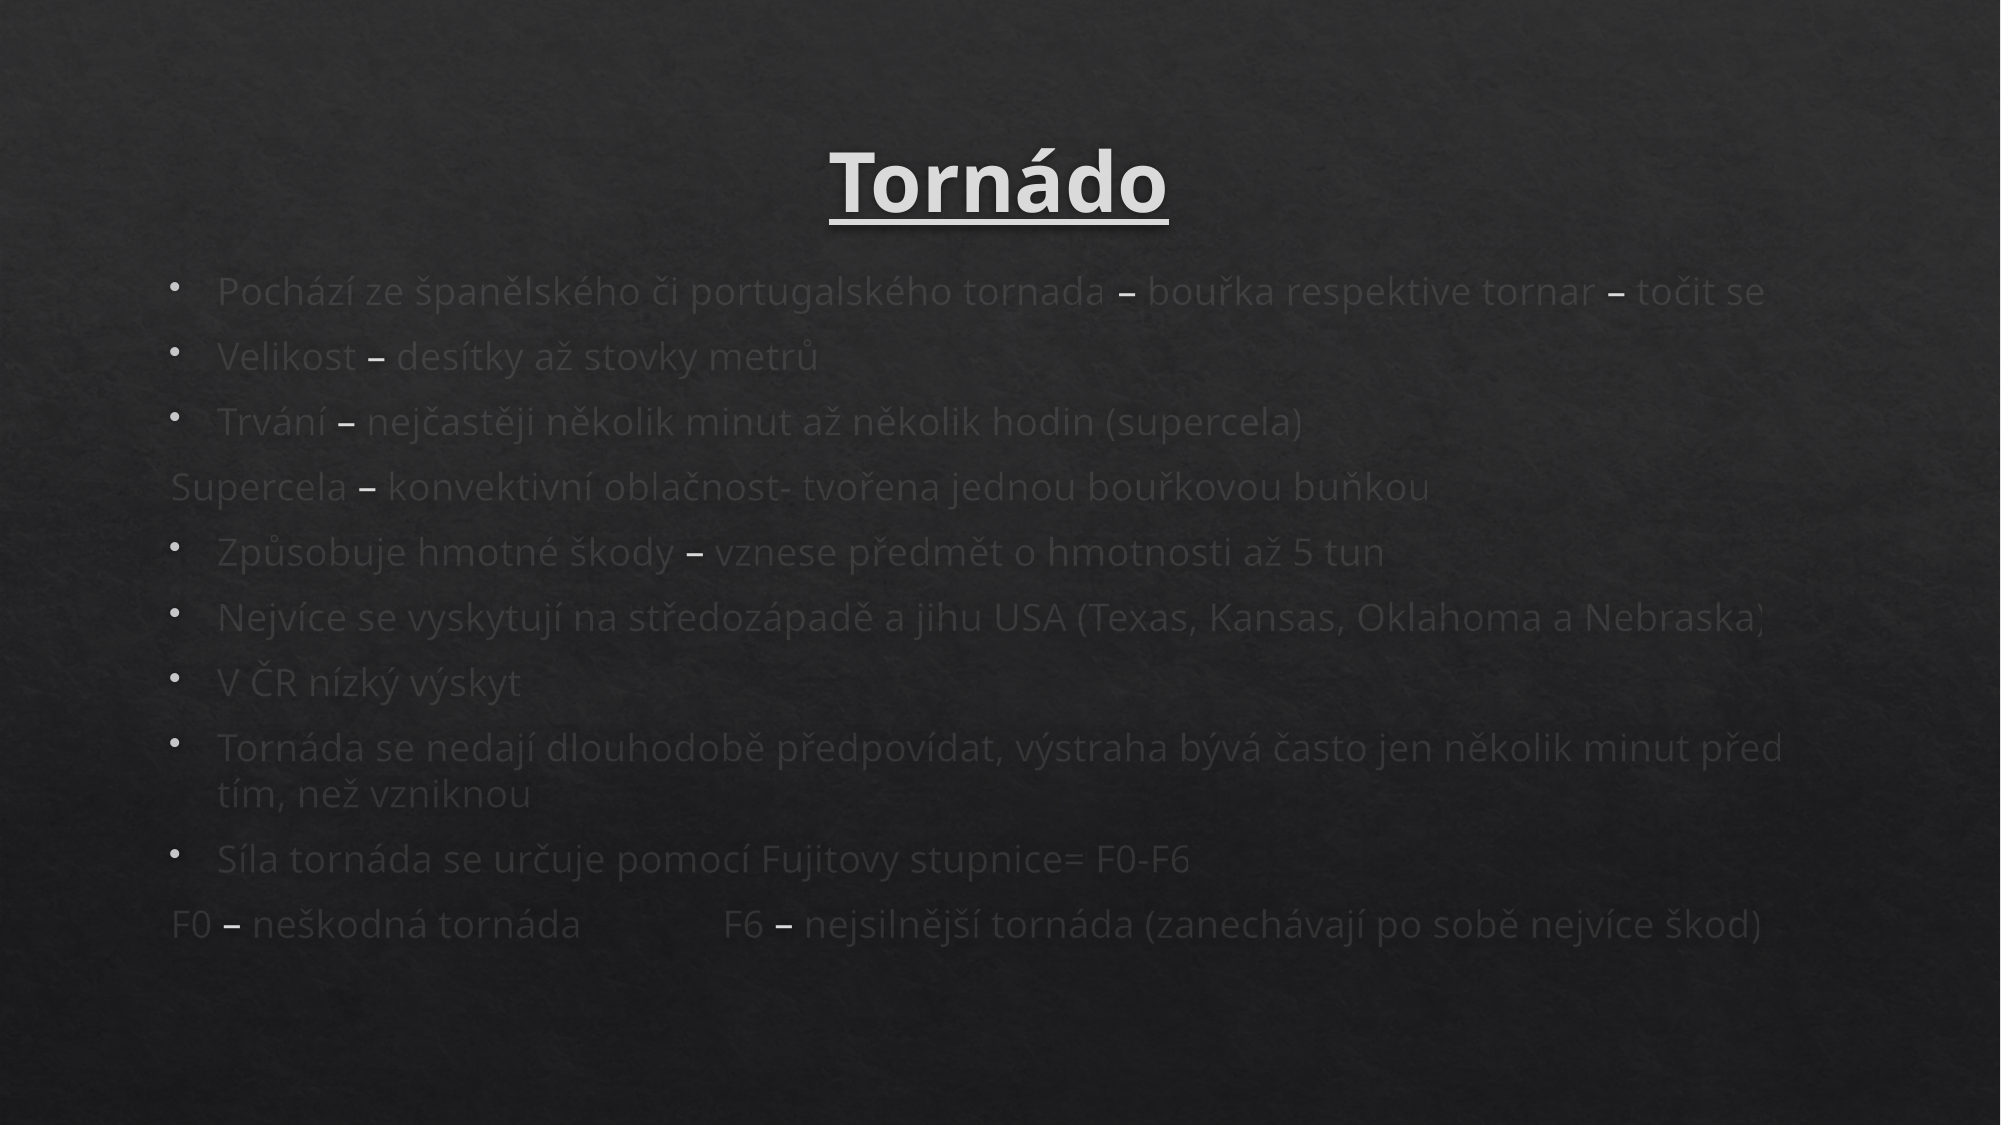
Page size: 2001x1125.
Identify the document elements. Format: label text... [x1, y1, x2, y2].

list Pochází ze španělského či portugalského tornada – bouřka respektive tornar – točit se Velikost – desítky až stovky metrů Trvání – nejčastěji několik minut až několik hodin (supercela) Supercela – konvektivní oblačnost- tvořena jednou bouřkovou buňkou Způsobuje hmotné škody – vznese předmět o hmotnosti až 5 tun Nejvíce se vyskytují na středozápadě a jihu USA (Texas, Kansas, Oklahoma a Nebraska) V ČR nízký výskyt Tornáda se nedají dlouhodobě předpovídat, výstraha bývá často jen několik minut před tím, než vzniknou Síla tornáda se určuje pomocí Fujitovy stupnice= F0-F6 F0 – neškodná tornáda F6 – nejsilnější tornáda (zanechávají po sobě nejvíce škod) [149, 259, 1849, 1038]
title Tornádo [149, 99, 1849, 254]
